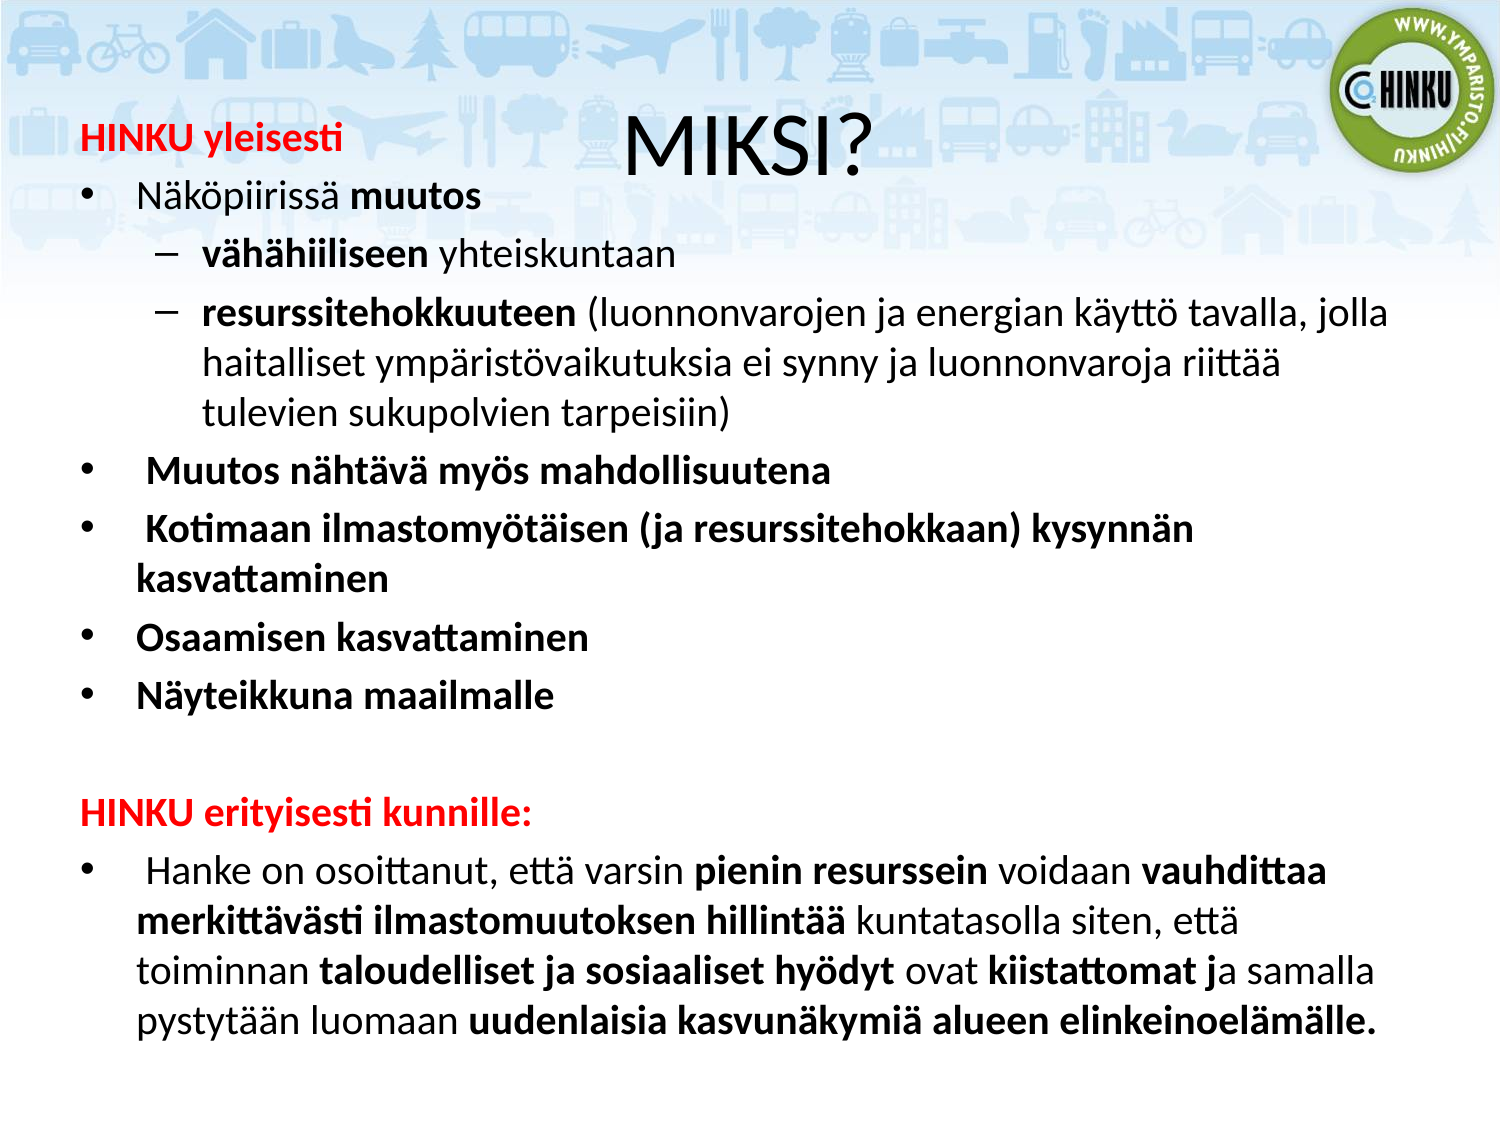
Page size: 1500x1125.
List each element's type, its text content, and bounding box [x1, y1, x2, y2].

picture [0, 0, 1500, 1125]
list HINKU yleisesti Näköpiirissä muutos vähähiiliseen yhteiskuntaan resurssitehokkuuteen (luonnonvarojen ja energian käyttö tavalla, jolla haitalliset ympäristövaikutuksia ei synny ja luonnonvaroja riittää tulevien sukupolvien tarpeisiin) Muutos nähtävä myös mahdollisuutena Kotimaan ilmastomyötäisen (ja resurssitehokkaan) kysynnän kasvattaminen Osaamisen kasvattaminen Näyteikkuna maailmalle HINKU erityisesti kunnille: Hanke on osoittanut, että varsin pienin resurssein voidaan vauhdittaa merkittävästi ilmastomuutoksen hillintää kuntatasolla siten, että toiminnan taloudelliset ja sosiaaliset hyödyt ovat kiistattomat ja samalla pystytään luomaan uudenlaisia kasvunäkymiä alueen elinkeinoelämälle. [64, 101, 1416, 845]
title MIKSI? [74, 44, 1426, 233]
